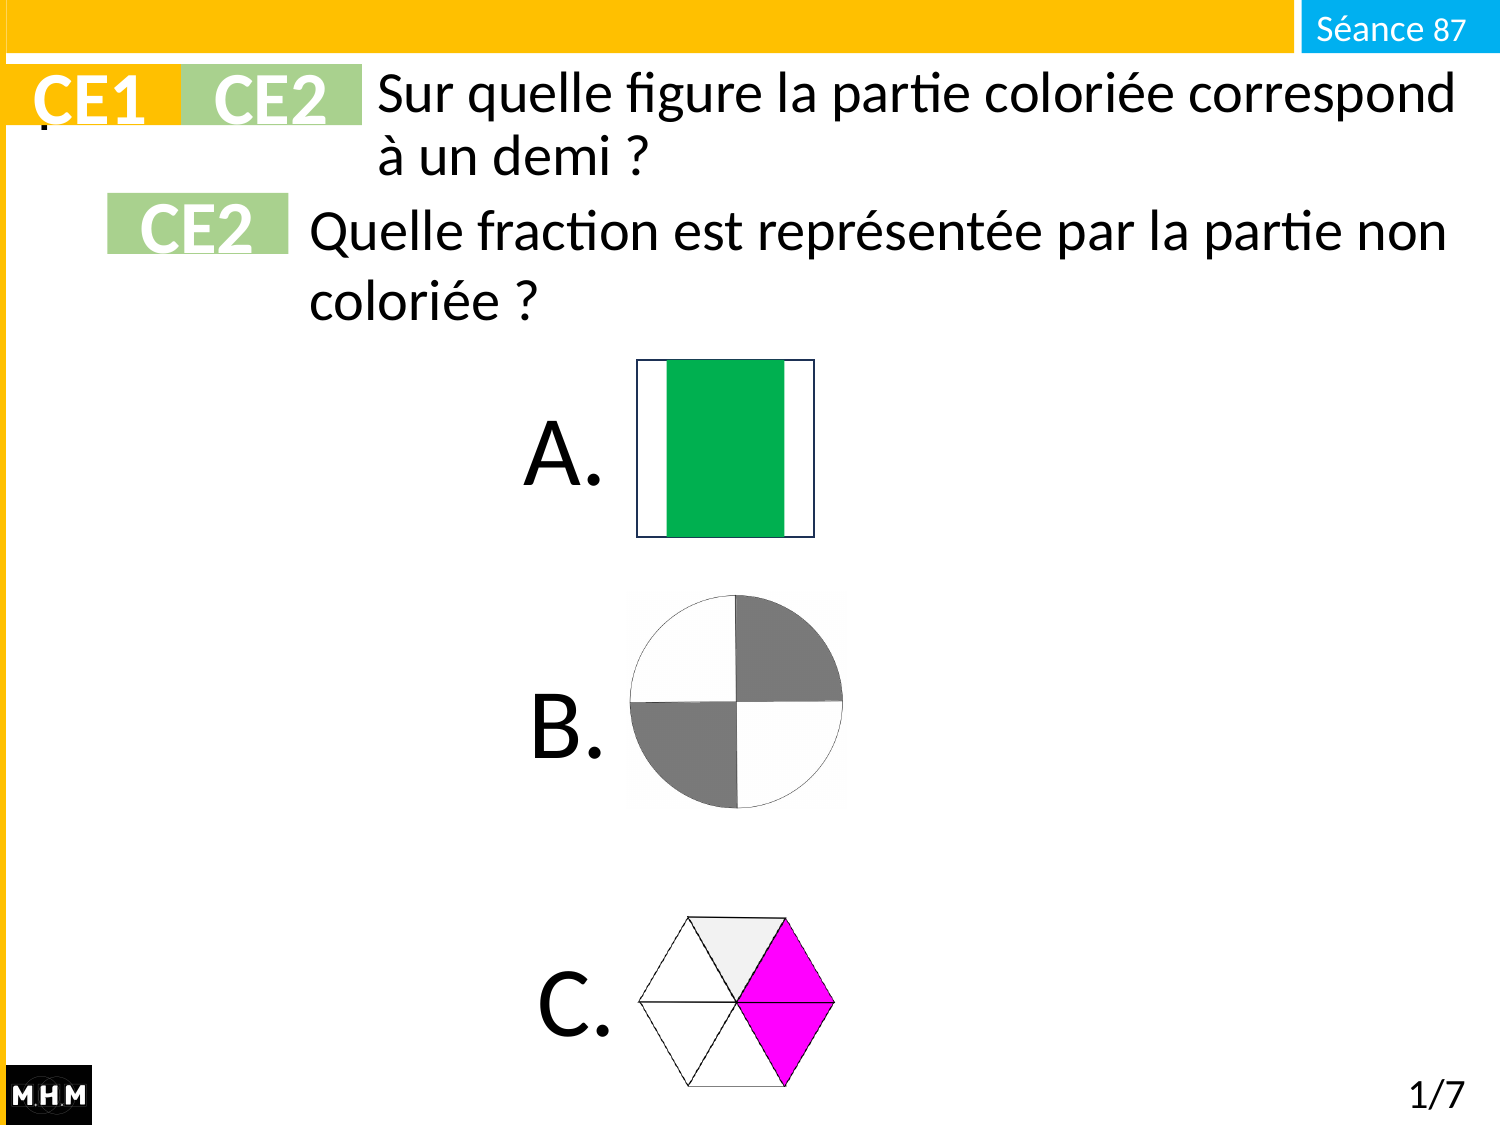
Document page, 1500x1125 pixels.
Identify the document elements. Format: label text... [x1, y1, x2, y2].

text_box CE2 [106, 192, 289, 255]
text_box CE1 [0, 63, 182, 126]
text_box [666, 359, 785, 538]
text_box Quelle fraction est représentée par la partie non coloriée ? [294, 184, 1500, 340]
picture [6, 1065, 92, 1125]
text_box A. [508, 378, 636, 513]
text_box C. [522, 929, 636, 1065]
list 1/7 [1373, 1064, 1500, 1125]
title Sur quelle figure la partie coloriée correspond à un demi ? [362, 138, 1494, 184]
text_box [785, 359, 815, 538]
picture [626, 591, 847, 809]
text_box B. [513, 650, 626, 786]
text_box CE2 [182, 63, 363, 126]
text_box [636, 359, 666, 538]
picture [636, 909, 836, 1087]
